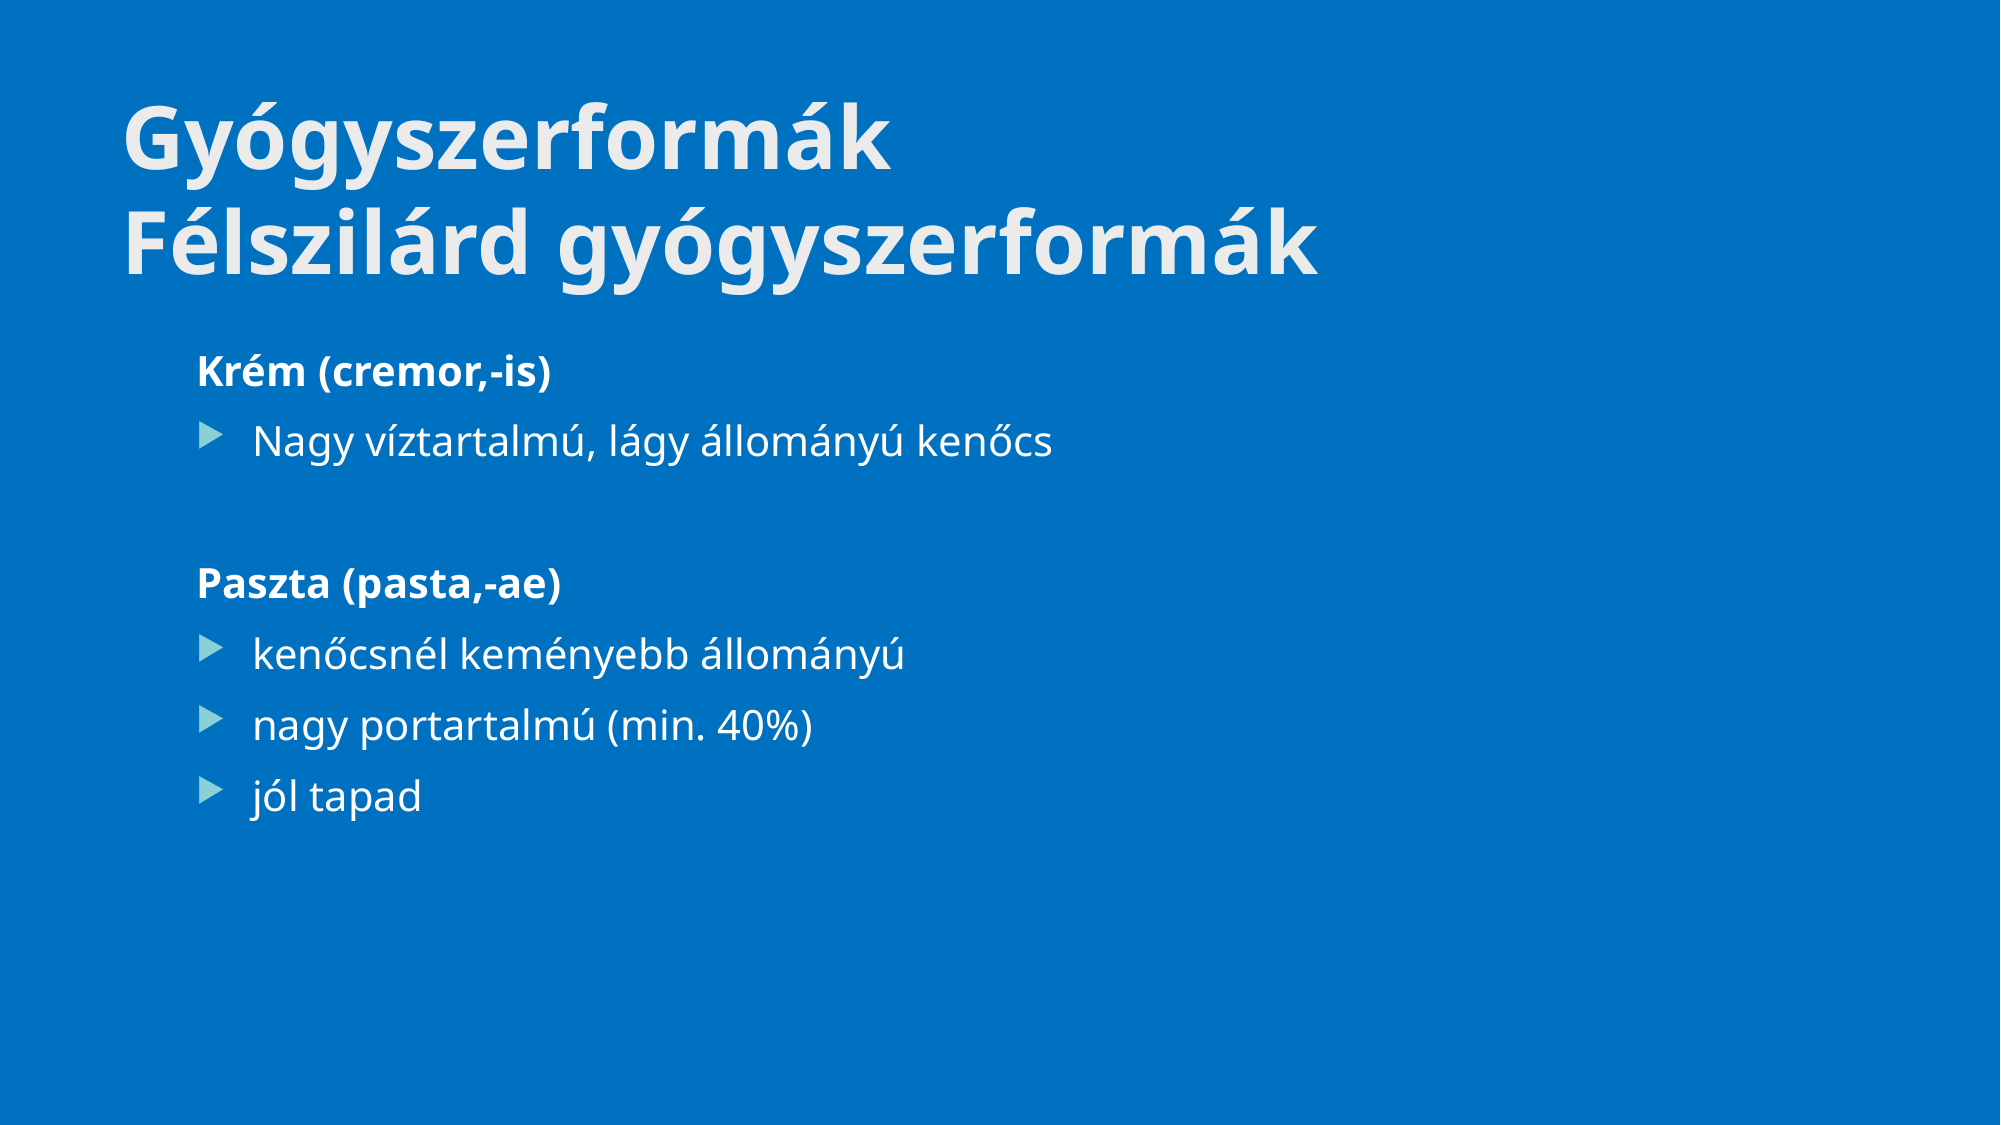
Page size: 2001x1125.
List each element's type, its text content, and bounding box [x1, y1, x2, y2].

title Gyógyszerformák Félszilárd gyógyszerformák [106, 74, 1649, 304]
list Krém (cremor,-is) Nagy víztartalmú, lágy állományú kenőcs Paszta (pasta,-ae) kenőcsnél keményebb állományú nagy portartalmú (min. 40%) jól tapad [181, 336, 1649, 1025]
